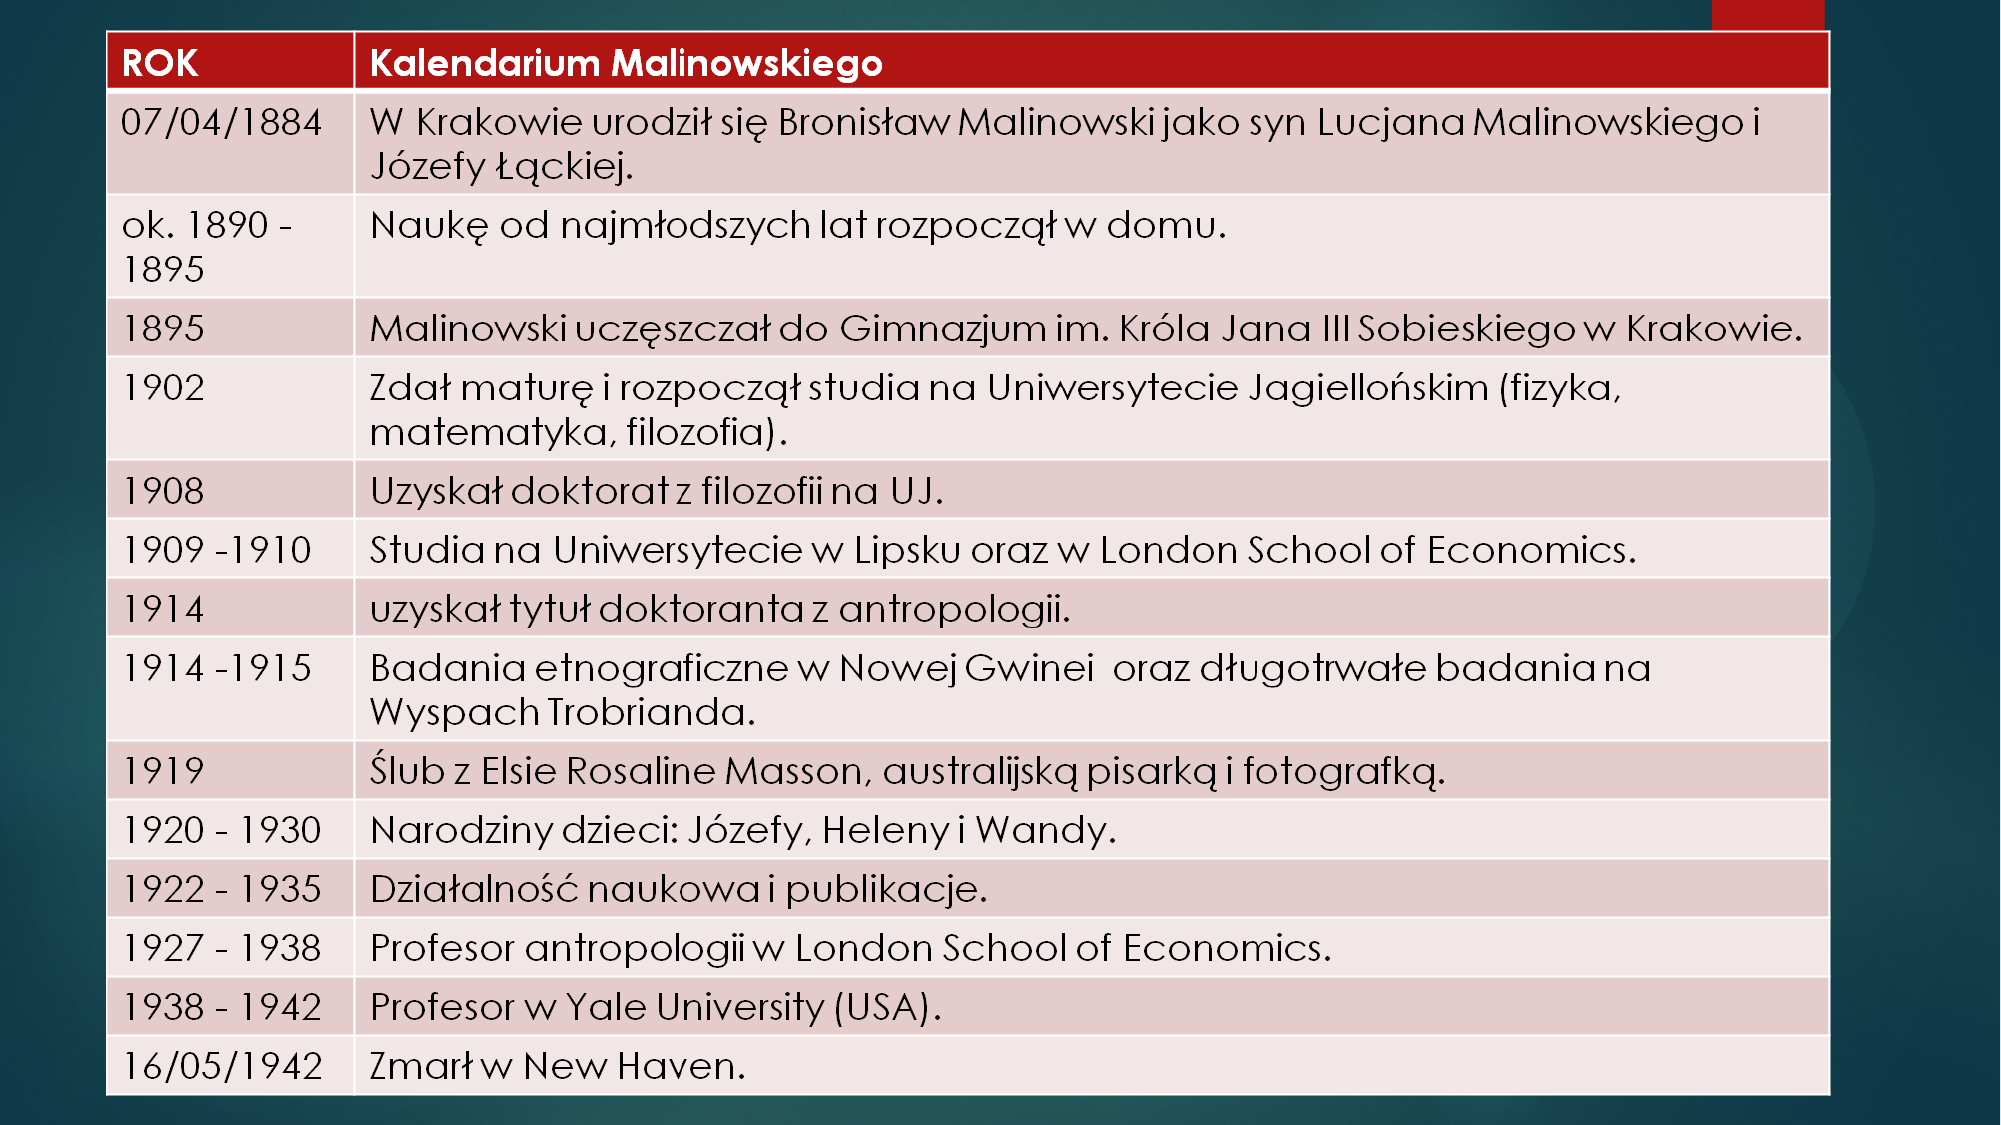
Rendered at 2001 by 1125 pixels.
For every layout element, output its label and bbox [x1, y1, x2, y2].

list [106, 27, 1832, 1108]
picture [0, 0, 2001, 1125]
